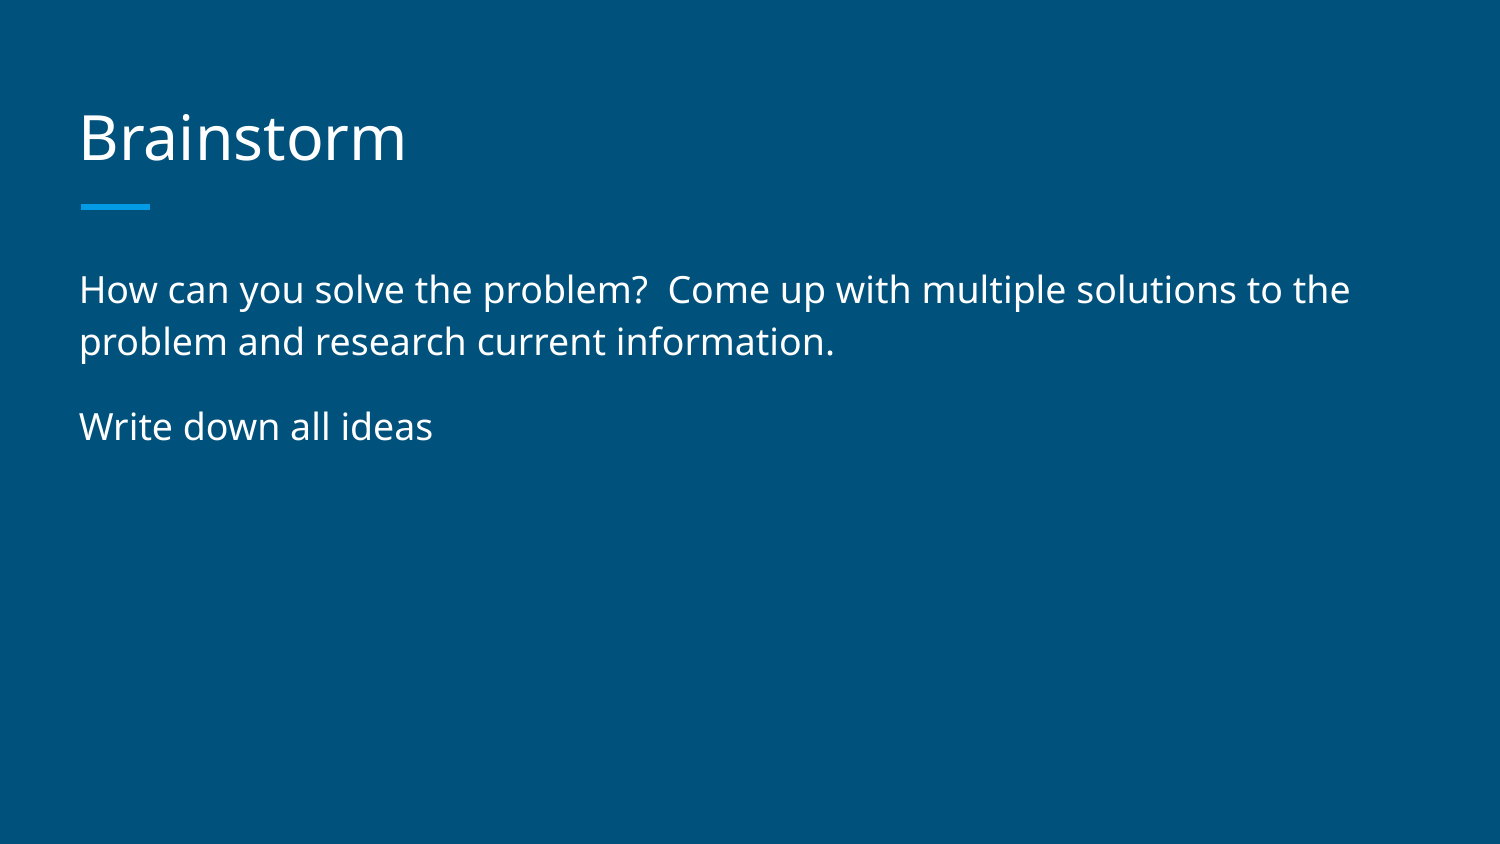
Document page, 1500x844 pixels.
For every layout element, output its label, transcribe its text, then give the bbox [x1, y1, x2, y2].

title Brainstorm [63, 75, 1437, 188]
list How can you solve the problem? Come up with multiple solutions to the problem and research current information. Write down all ideas [63, 244, 1437, 750]
